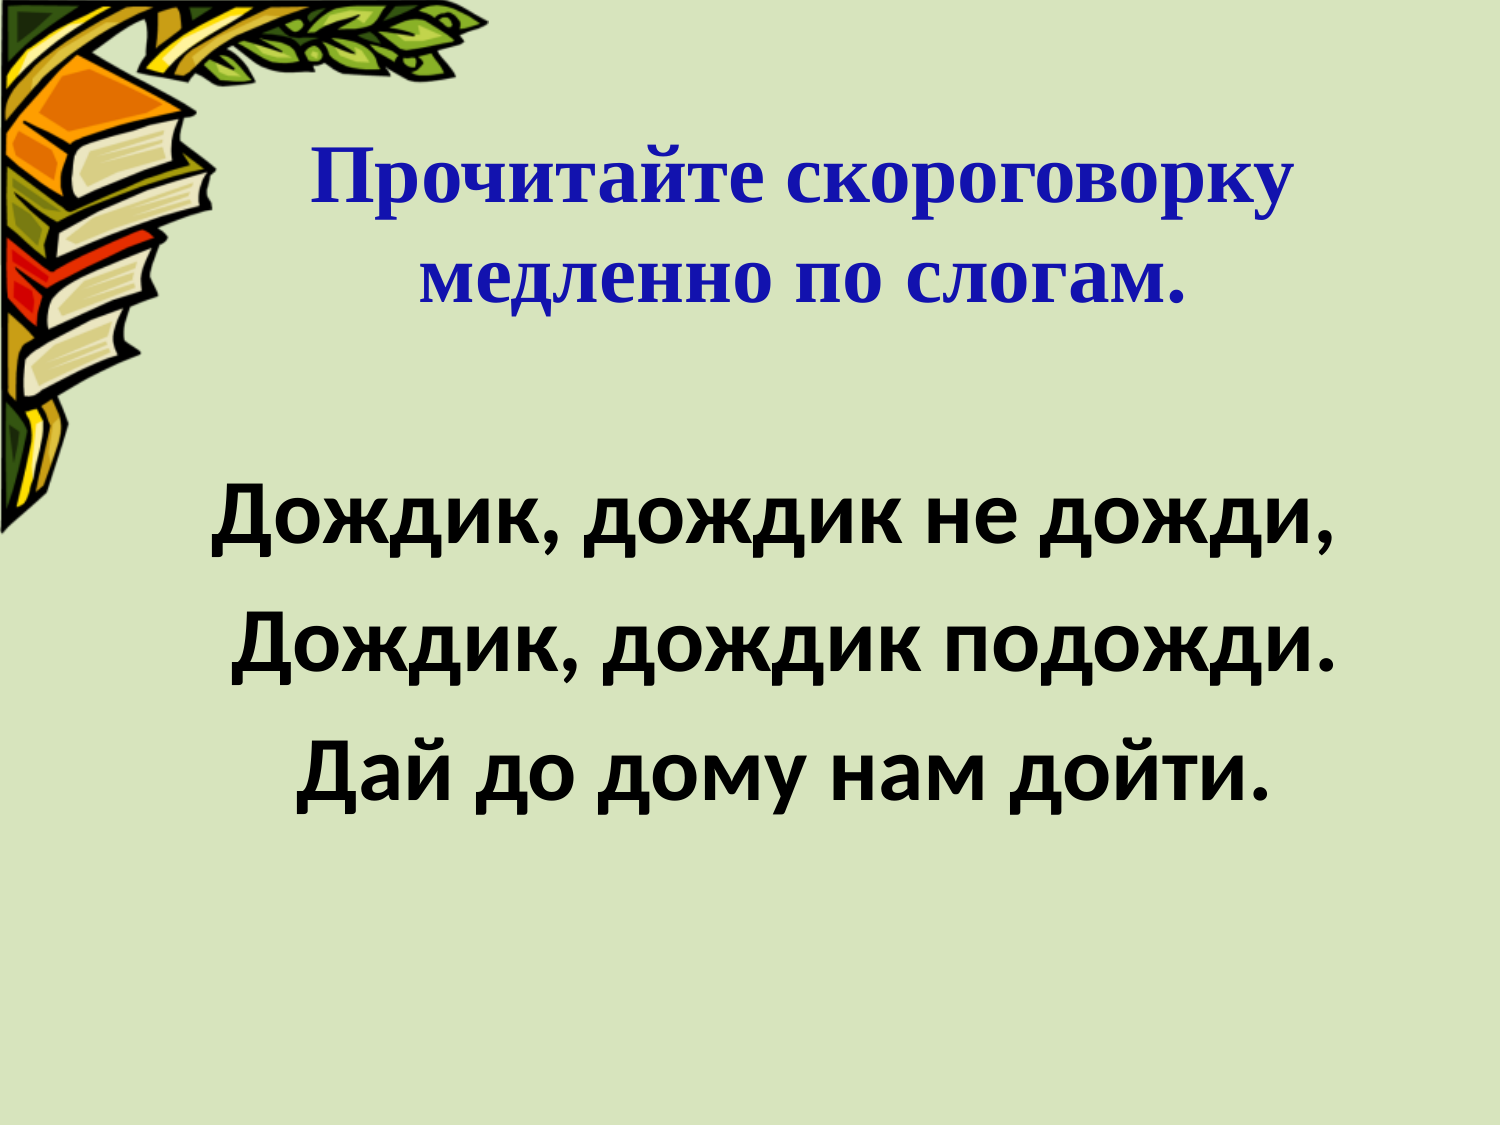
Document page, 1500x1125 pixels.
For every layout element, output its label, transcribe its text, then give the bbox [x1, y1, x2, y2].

title Прочитайте скороговорку медленно по слогам. [493, 125, 1389, 314]
list Дождик, дождик не дожди, Дождик, дождик подожди. Дай до дому нам дойти. [100, 444, 1451, 1125]
picture [0, 0, 490, 535]
